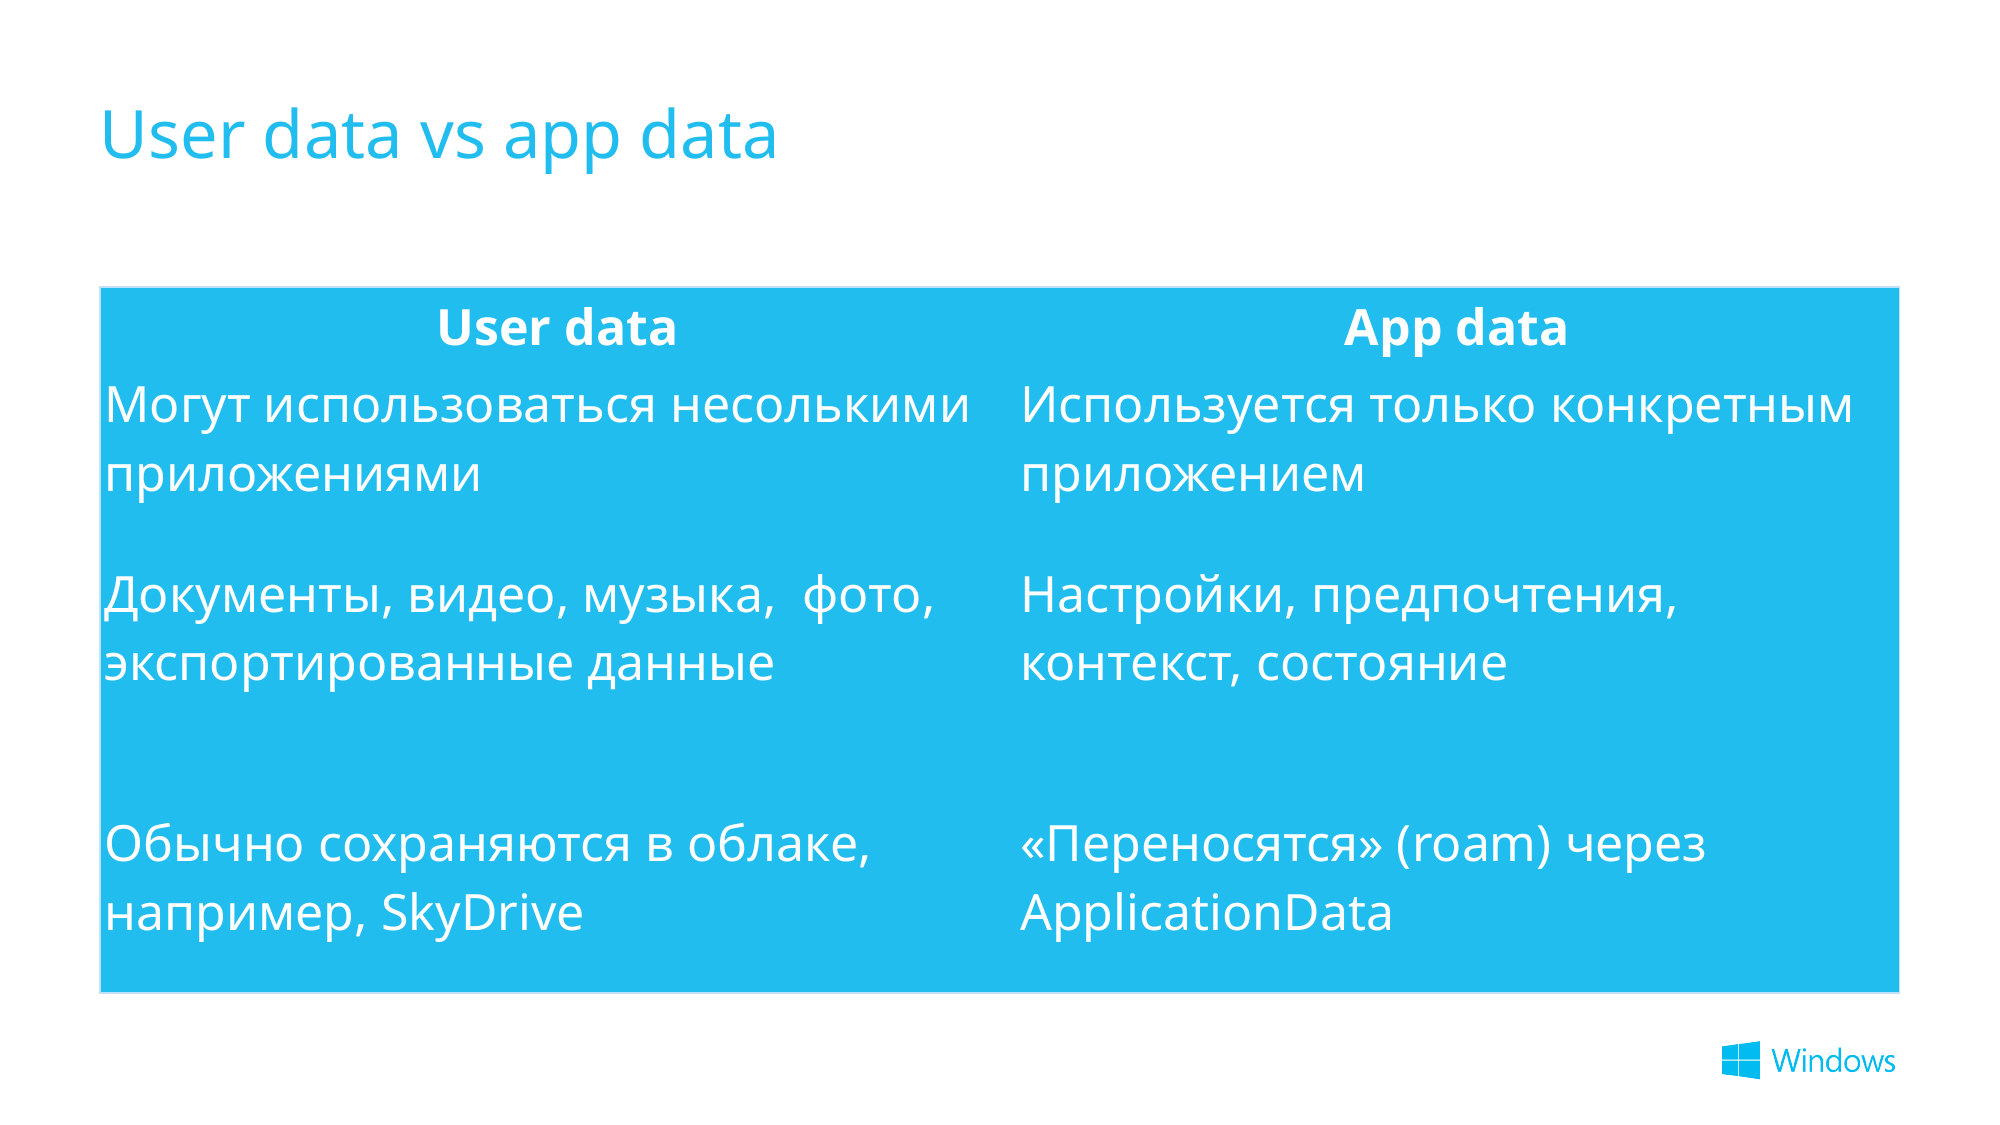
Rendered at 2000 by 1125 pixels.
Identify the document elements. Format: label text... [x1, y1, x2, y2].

table_header User data [101, 288, 1016, 365]
table_cell Могут использоваться несолькими приложениями [101, 365, 1016, 554]
table_cell Обычно сохраняются в облаке, например, SkyDrive [101, 804, 1016, 992]
table_cell Используется только конкретным приложением [1016, 365, 1899, 554]
table_cell «Переносятся» (roam) через ApplicationData [1016, 804, 1899, 992]
table_header App data [1016, 288, 1899, 365]
picture [1702, 1020, 1900, 1100]
table_cell Документы, видео, музыка, фото, экспортированные данные [101, 554, 1016, 804]
title User data vs app data [99, 87, 1900, 167]
table_cell Настройки, предпочтения, контекст, состояние [1016, 554, 1899, 804]
